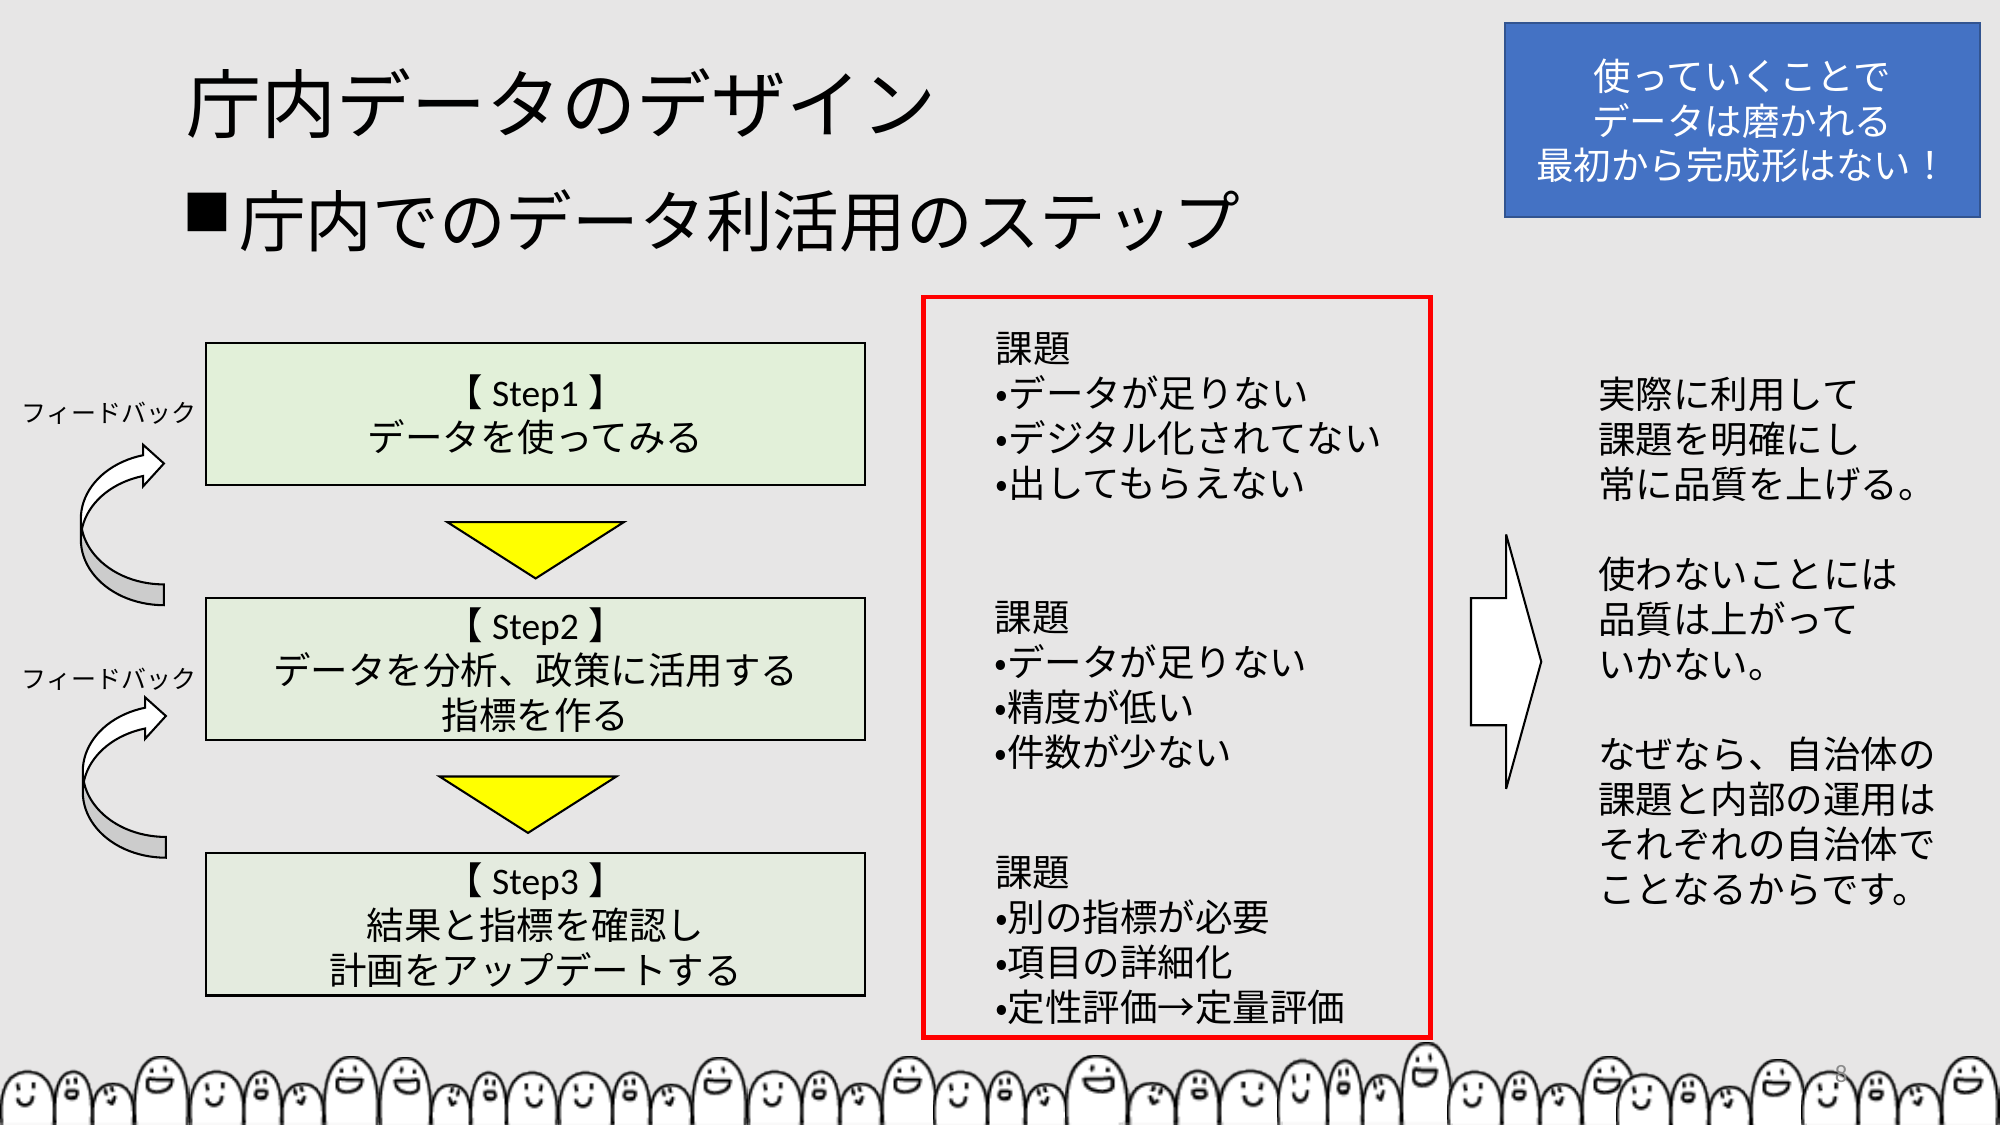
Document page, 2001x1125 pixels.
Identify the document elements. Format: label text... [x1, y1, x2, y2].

text_box 【Step3】 結果と指標を確認し 計画をアップデートする [205, 852, 866, 997]
list 庁内でのデータ利活用のステップ [137, 181, 1863, 1014]
text_box 【Step1】 データを使ってみる [205, 342, 866, 486]
text_box フィードバック [7, 390, 212, 436]
text_box [79, 442, 166, 607]
slide_number 8 [1412, 1042, 1863, 1103]
title 庁内データのデザイン [137, 59, 1504, 157]
picture [0, 1042, 2000, 1125]
text_box [1469, 534, 1543, 790]
text_box 使っていくことで データは磨かれる 最初から完成形はない！ [1504, 22, 1981, 218]
text_box 【Step2】 データを分析、政策に活用する 指標を作る [205, 597, 866, 741]
text_box [81, 702, 168, 859]
text_box [436, 775, 620, 835]
text_box [922, 296, 1431, 1039]
text_box フィードバック [7, 656, 212, 702]
text_box 実際に利用して 課題を明確にし 常に品質を上げる。 使わないことには 品質は上がって いかない。 なぜなら、自治体の 課題と内部の運用は それぞれの自治体で ことなるからです。 [1583, 363, 1951, 919]
text_box [443, 521, 628, 580]
